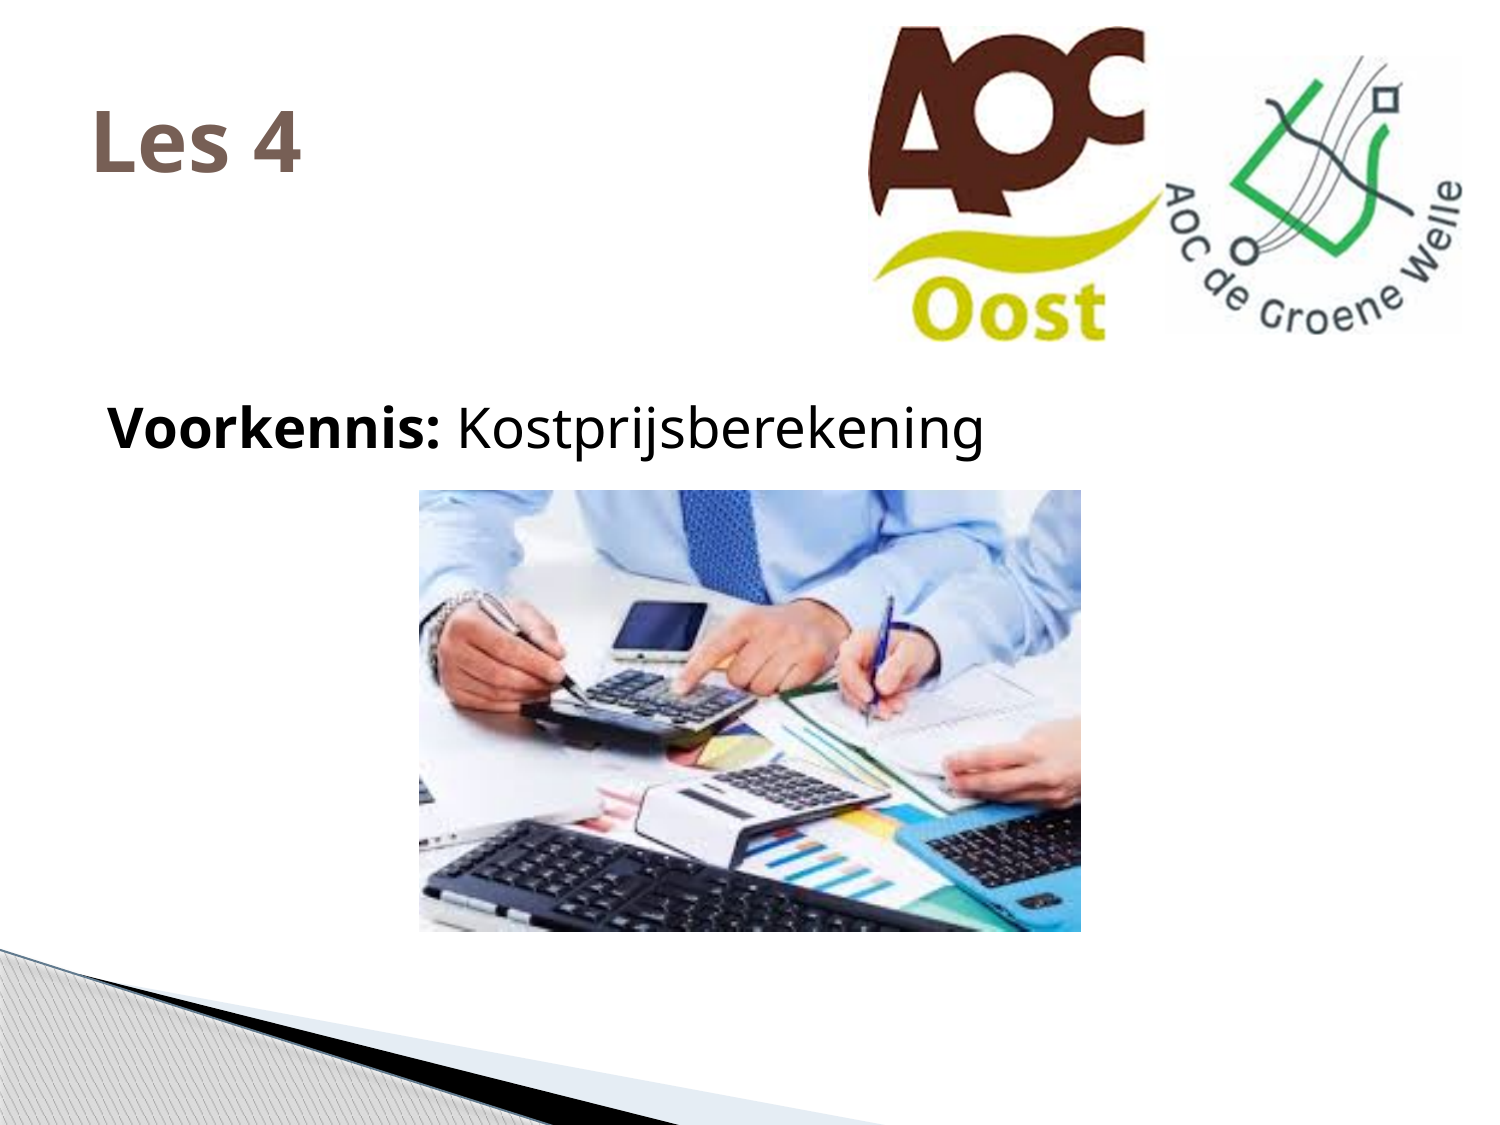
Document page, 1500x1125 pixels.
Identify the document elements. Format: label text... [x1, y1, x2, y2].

picture [867, 26, 1473, 365]
list Voorkennis: Kostprijsberekening [75, 385, 1425, 986]
title Les 4 [75, 45, 862, 233]
picture [418, 490, 1081, 932]
